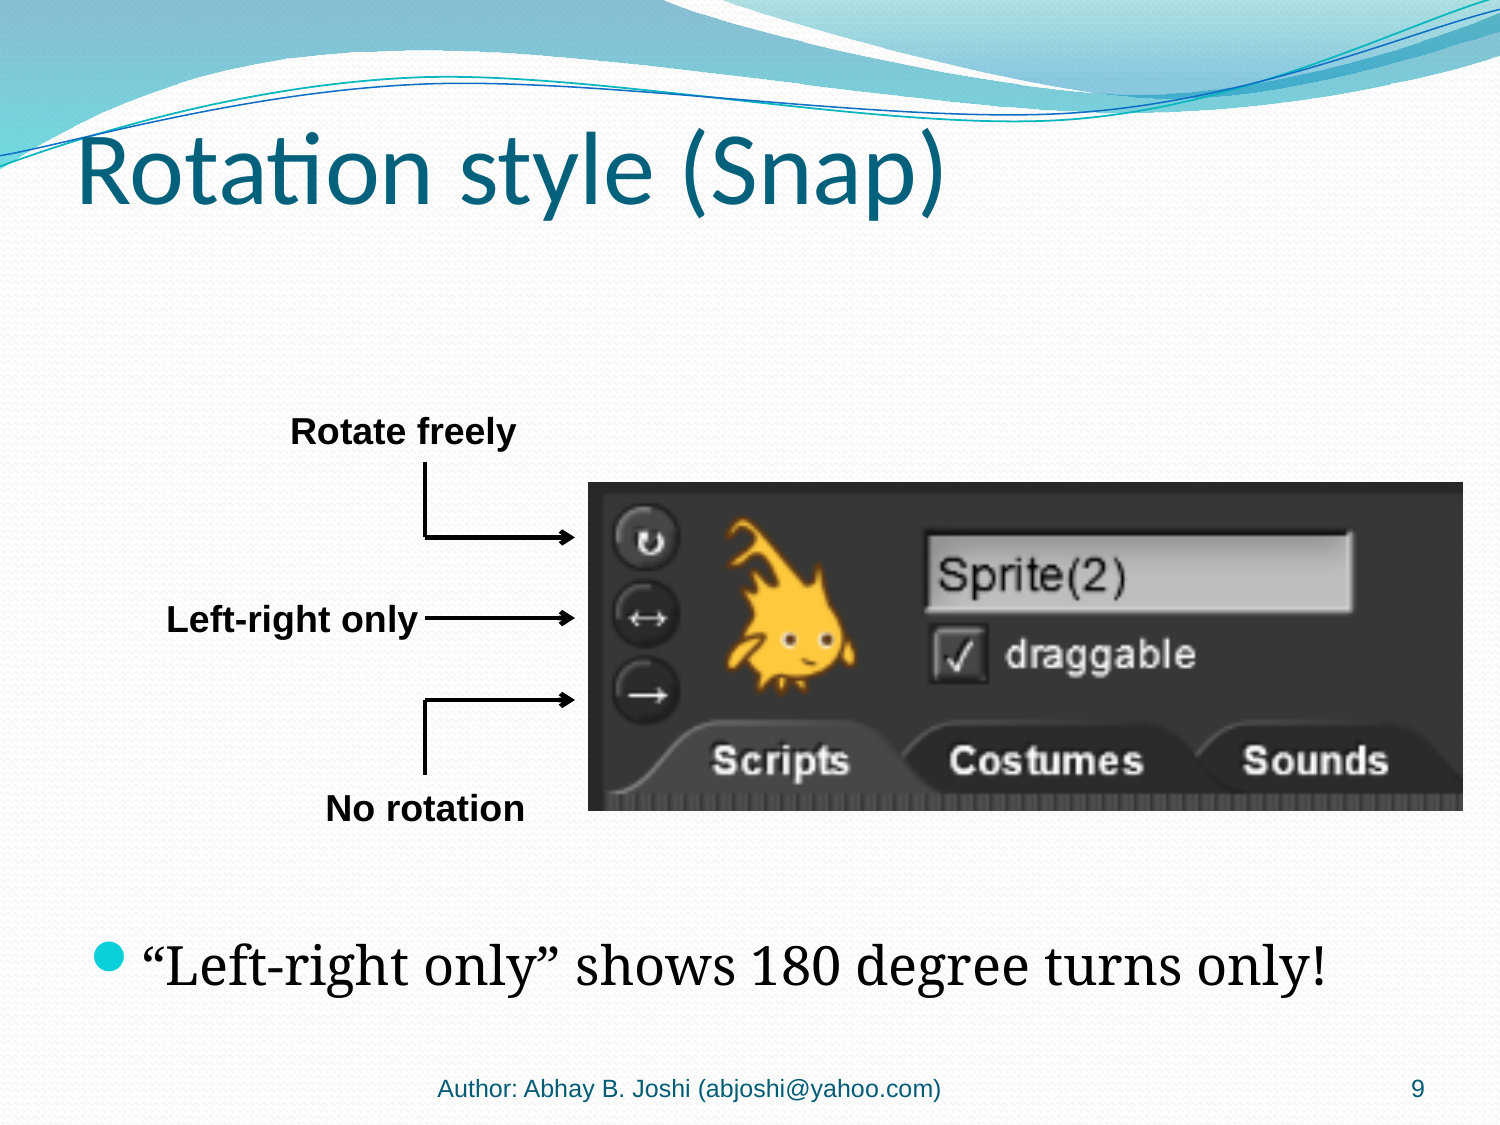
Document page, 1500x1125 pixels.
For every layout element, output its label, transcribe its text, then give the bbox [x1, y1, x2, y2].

text_box Left-right only [151, 588, 434, 648]
list “Left-right only” shows 180 degree turns only! [75, 317, 1425, 1038]
footer Author: Abhay B. Joshi (abjoshi@yahoo.com) [437, 1042, 988, 1103]
text_box No rotation [310, 776, 541, 837]
picture [588, 482, 1463, 811]
text_box Rotate freely [275, 399, 532, 460]
title Rotation style (Snap) [75, 37, 1425, 225]
slide_number 9 [1299, 1042, 1425, 1103]
